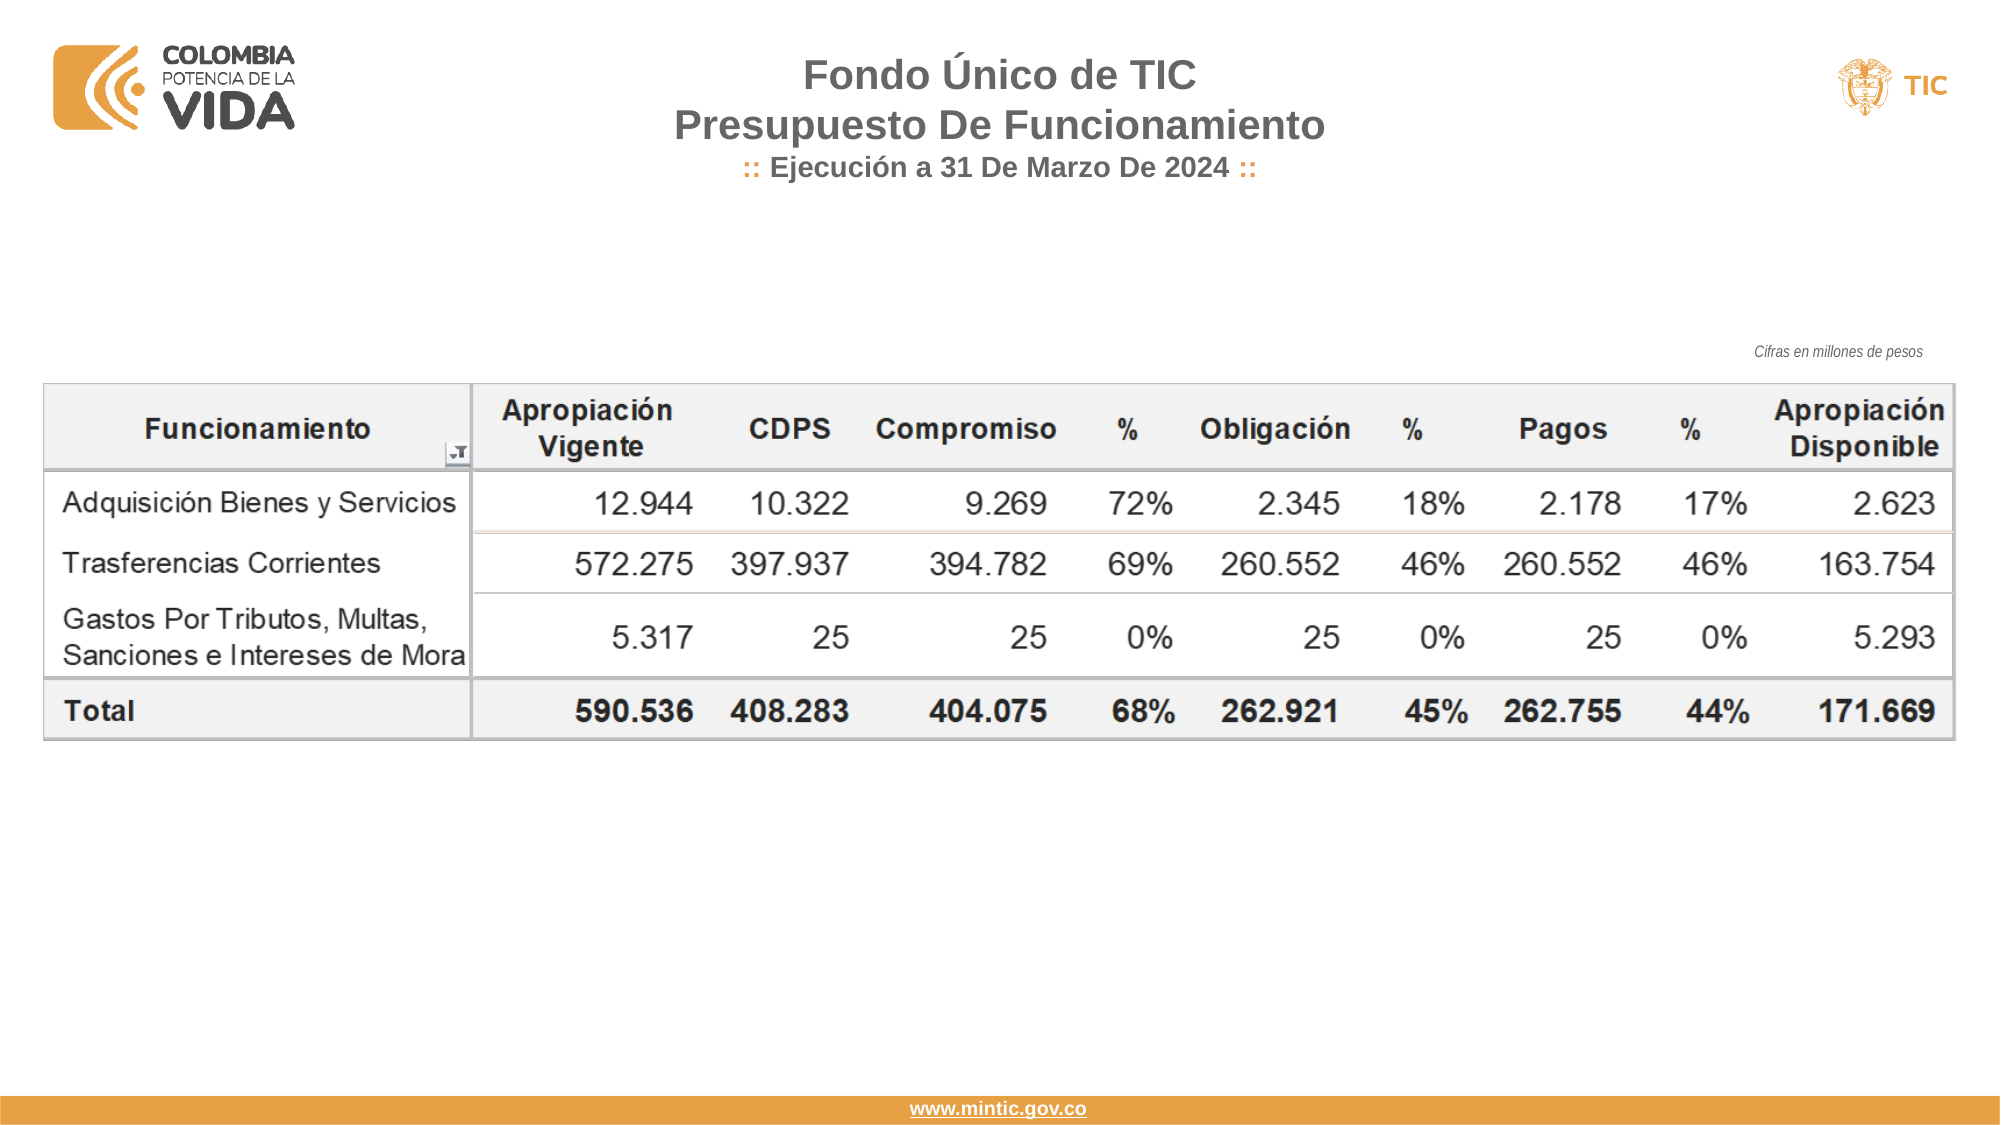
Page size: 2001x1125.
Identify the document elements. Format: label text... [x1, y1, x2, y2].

text_box Cifras en millones de pesos [1583, 333, 1939, 368]
text_box www.mintic.gov.co [908, 1094, 1092, 1120]
text_box Fondo Único de TIC Presupuesto De Funcionamiento :: Ejecución a 31 De Marzo De 2024 :: [382, 40, 1618, 191]
picture [0, 0, 2001, 1125]
